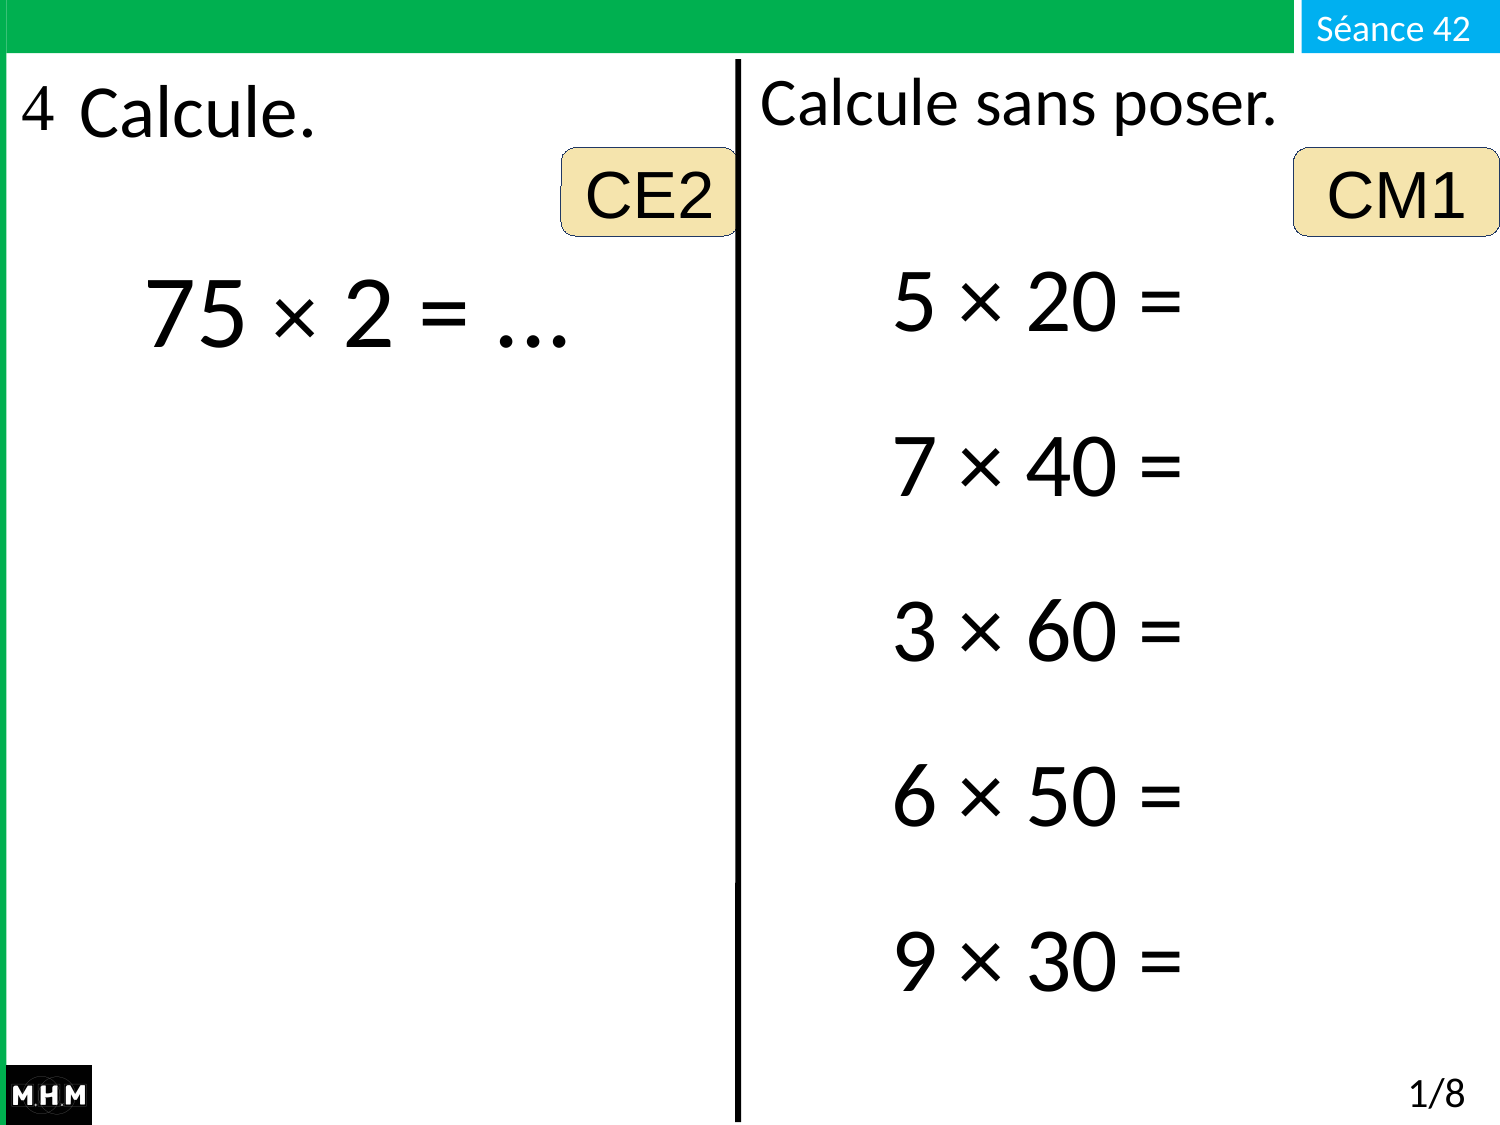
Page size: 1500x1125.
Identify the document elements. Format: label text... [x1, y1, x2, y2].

title Calcule. [64, 58, 395, 169]
text_box 5 × 20 = 7 × 40 = 3 × 60 = 6 × 50 = 9 × 30 = [729, 177, 1348, 1018]
text_box 75 × 2 = ... [36, 236, 681, 376]
list 1/8 [1373, 1064, 1500, 1125]
text_box CM1 [1293, 147, 1500, 237]
text_box CE2 [560, 147, 738, 237]
text_box Calcule sans poser. [746, 58, 1452, 148]
picture [6, 1065, 92, 1125]
